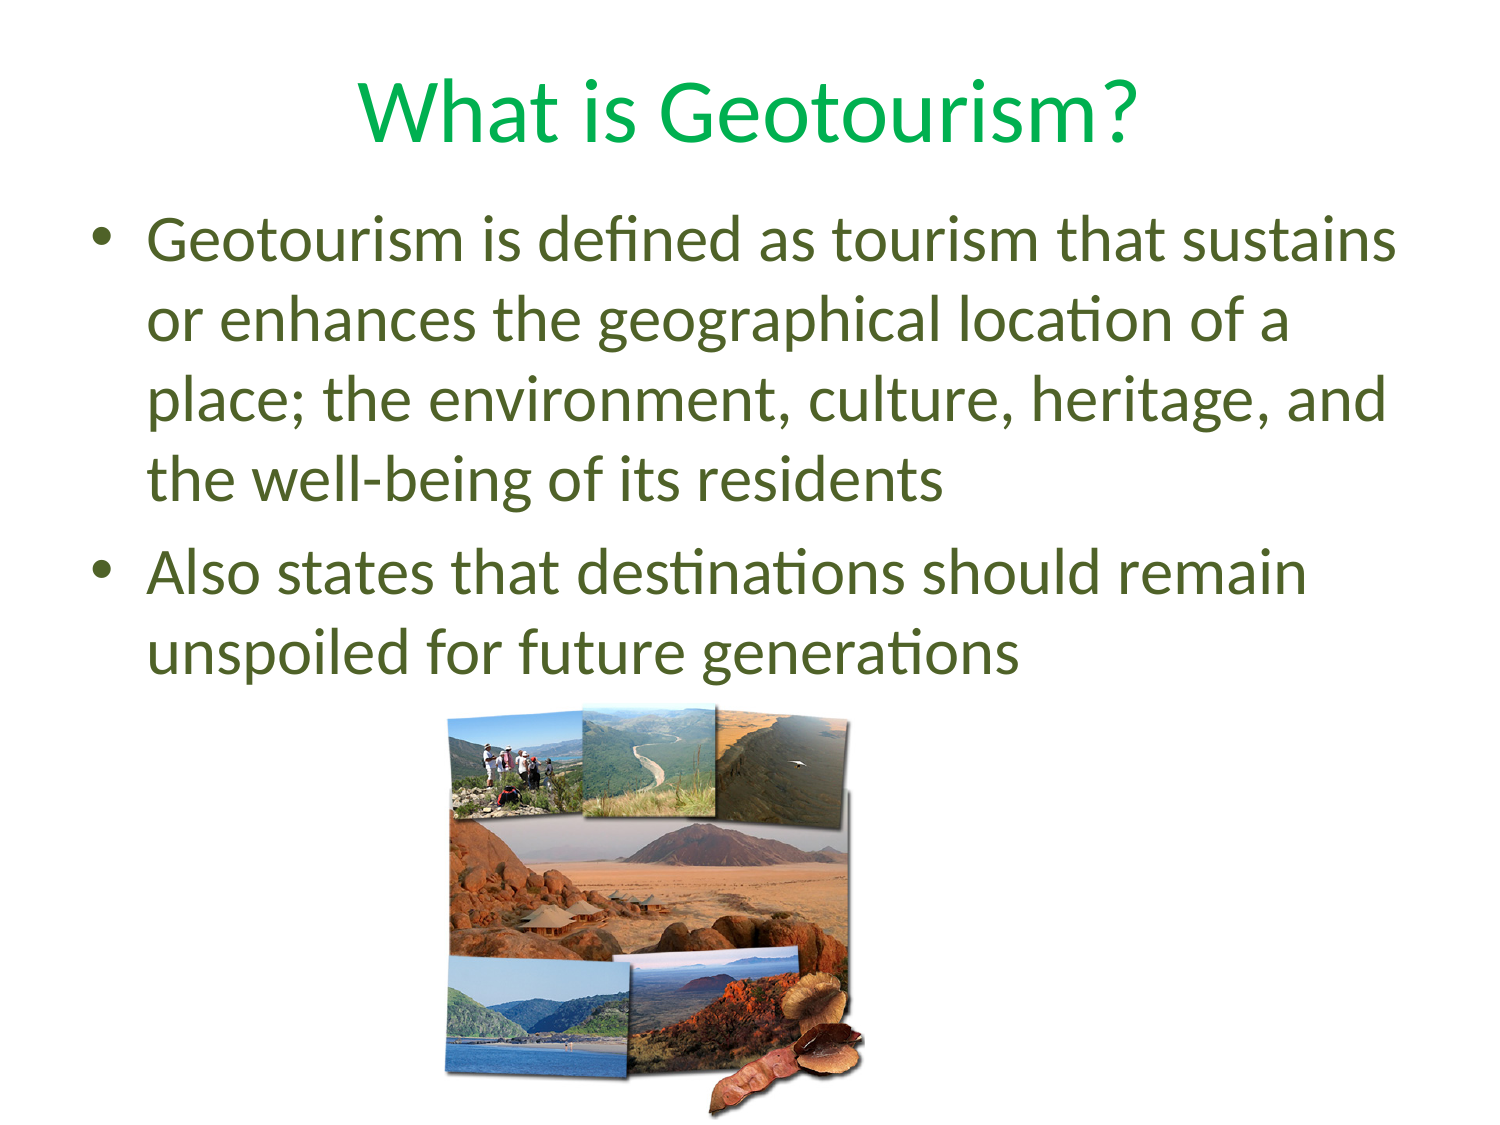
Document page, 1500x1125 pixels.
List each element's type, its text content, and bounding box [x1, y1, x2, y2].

title What is Geotourism? [75, 12, 1425, 187]
list Geotourism is defined as tourism that sustains or enhances the geographical location of a place; the environment, culture, heritage, and the well-being of its residents Also states that destinations should remain unspoiled for future generations [75, 187, 1425, 930]
picture [437, 693, 865, 1120]
